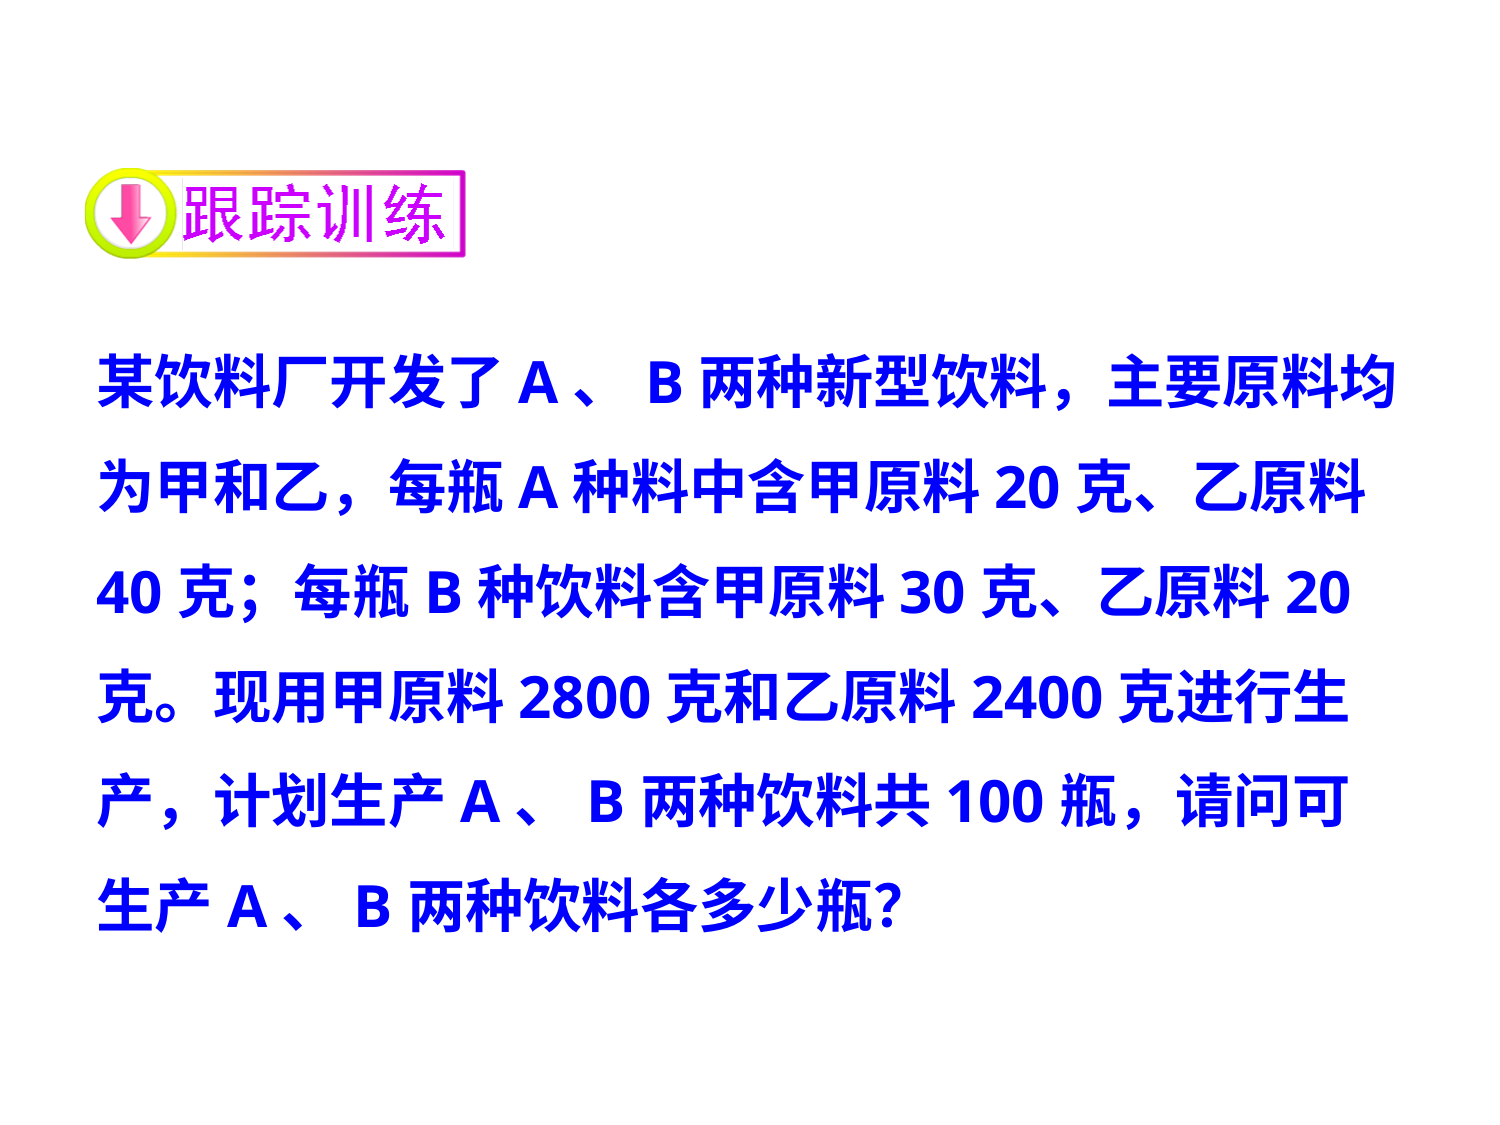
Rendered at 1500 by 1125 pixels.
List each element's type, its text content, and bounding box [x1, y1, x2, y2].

text_box 某饮料厂开发了A、B两种新型饮料，主要原料均为甲和乙，每瓶A种料中含甲原料20克、乙原料40克；每瓶B种饮料含甲原料30克、乙原料20克。现用甲原料2800克和乙原料2400克进行生产，计划生产A、B两种饮料共100瓶，请问可生产A、B两种饮料各多少瓶？ [82, 302, 1424, 947]
picture [84, 158, 484, 261]
